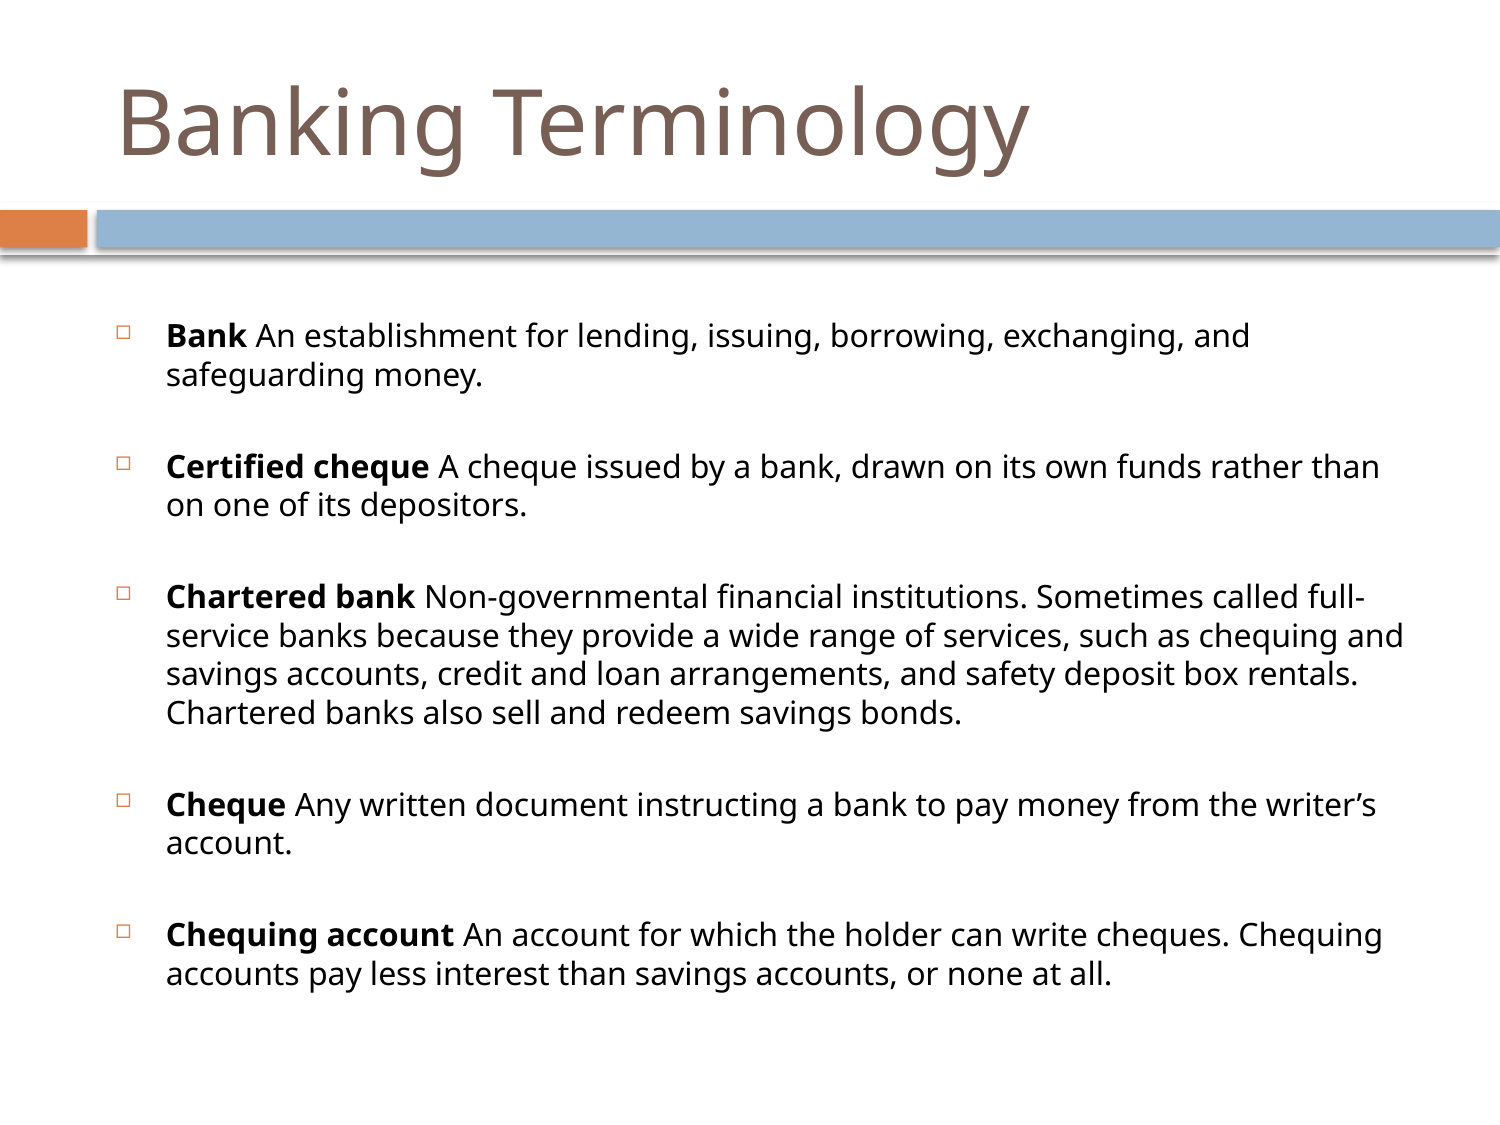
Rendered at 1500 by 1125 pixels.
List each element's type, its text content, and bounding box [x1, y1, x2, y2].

list Bank An establishment for lending, issuing, borrowing, exchanging, and safeguarding money. Certified cheque A cheque issued by a bank, drawn on its own funds rather than on one of its depositors. Chartered bank Non-governmental financial institutions. Sometimes called full-service banks because they provide a wide range of services, such as chequing and savings accounts, credit and loan arrangements, and safety deposit box rentals. Chartered banks also sell and redeem savings bonds. Cheque Any written document instructing a bank to pay money from the writer’s account. Chequing account An account for which the holder can write cheques. Chequing accounts pay less interest than savings accounts, or none at all. [100, 262, 1438, 1000]
title Banking Terminology [100, 37, 1438, 200]
